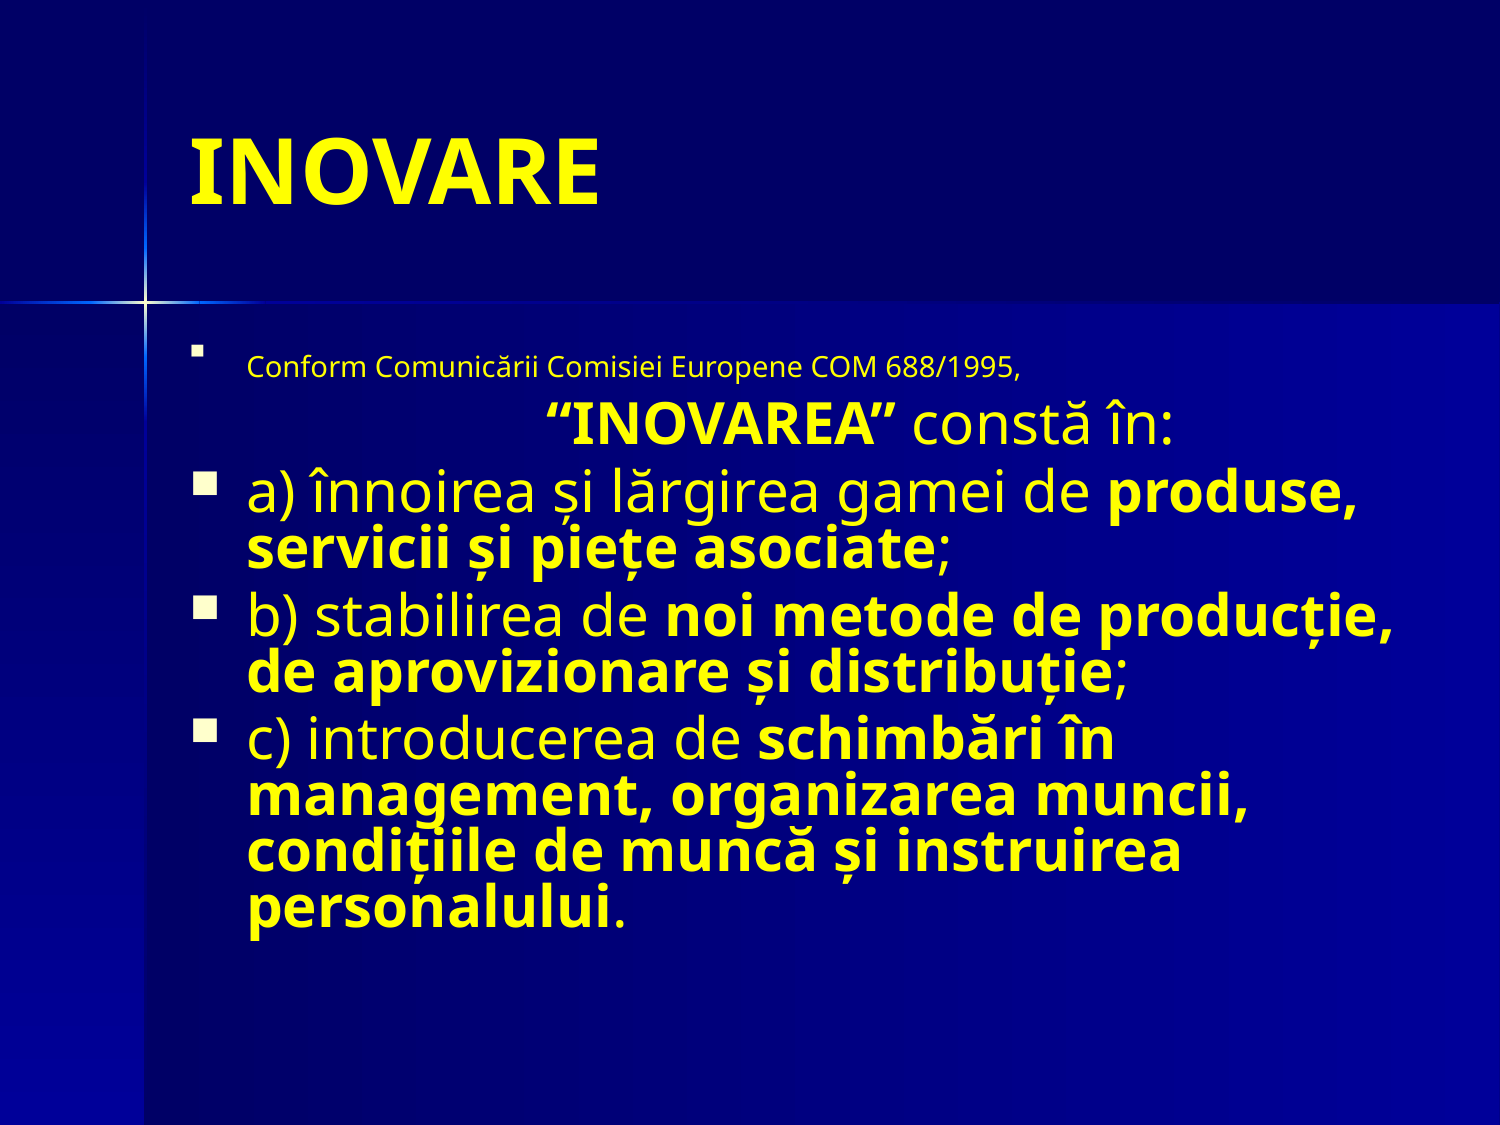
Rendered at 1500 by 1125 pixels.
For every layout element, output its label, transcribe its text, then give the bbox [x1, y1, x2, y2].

list Conform Comunicării Comisiei Europene COM 688/1995, “INOVAREA” constă în: a) înnoirea şi lărgirea gamei de produse, servicii şi pieţe asociate; b) stabilirea de noi metode de producţie, de aprovizionare şi distribuţie; c) introducerea de schimbări în management, organizarea muncii, condiţiile de muncă şi instruirea personalului. [174, 324, 1413, 1001]
title INOVARE [174, 49, 1413, 286]
